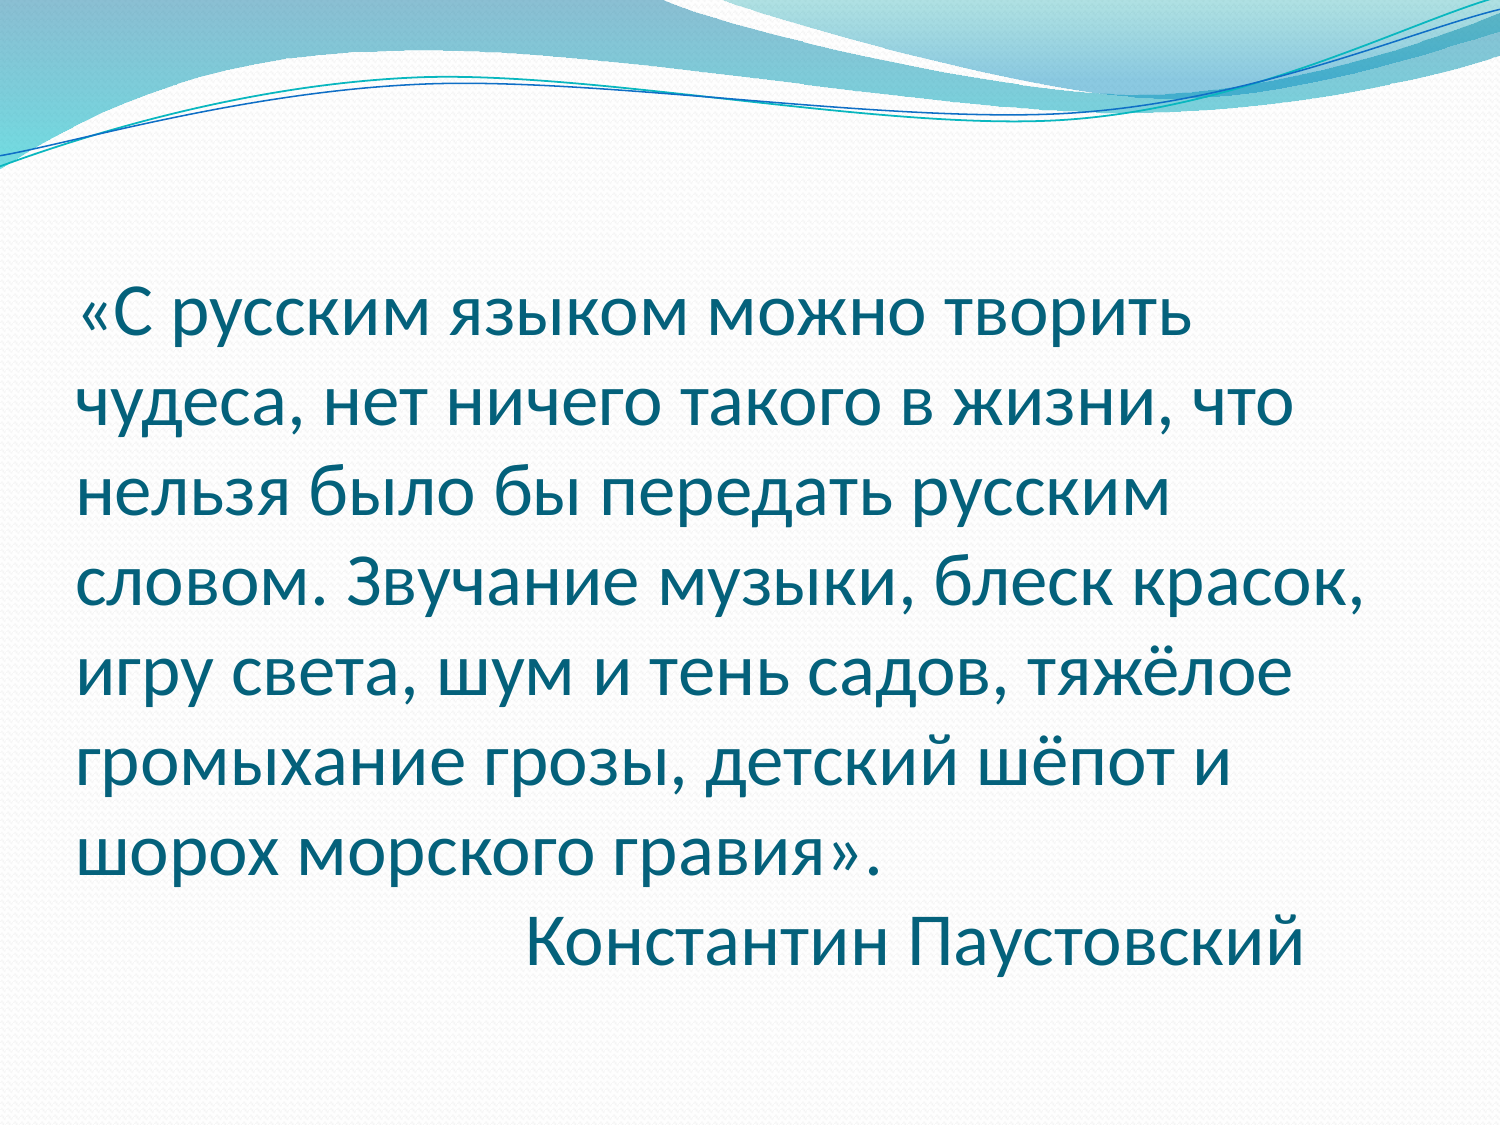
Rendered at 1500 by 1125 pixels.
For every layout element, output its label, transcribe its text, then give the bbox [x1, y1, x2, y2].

title «С русским языком можно творить чудеса, нет ничего такого в жизни, что нельзя было бы передать русским словом. Звучание музыки, блеск красок, игру света, шум и тень садов, тяжёлое громыхание грозы, детский шёпот и шорох морского гравия». Константин Паустовский [75, 115, 1425, 1071]
